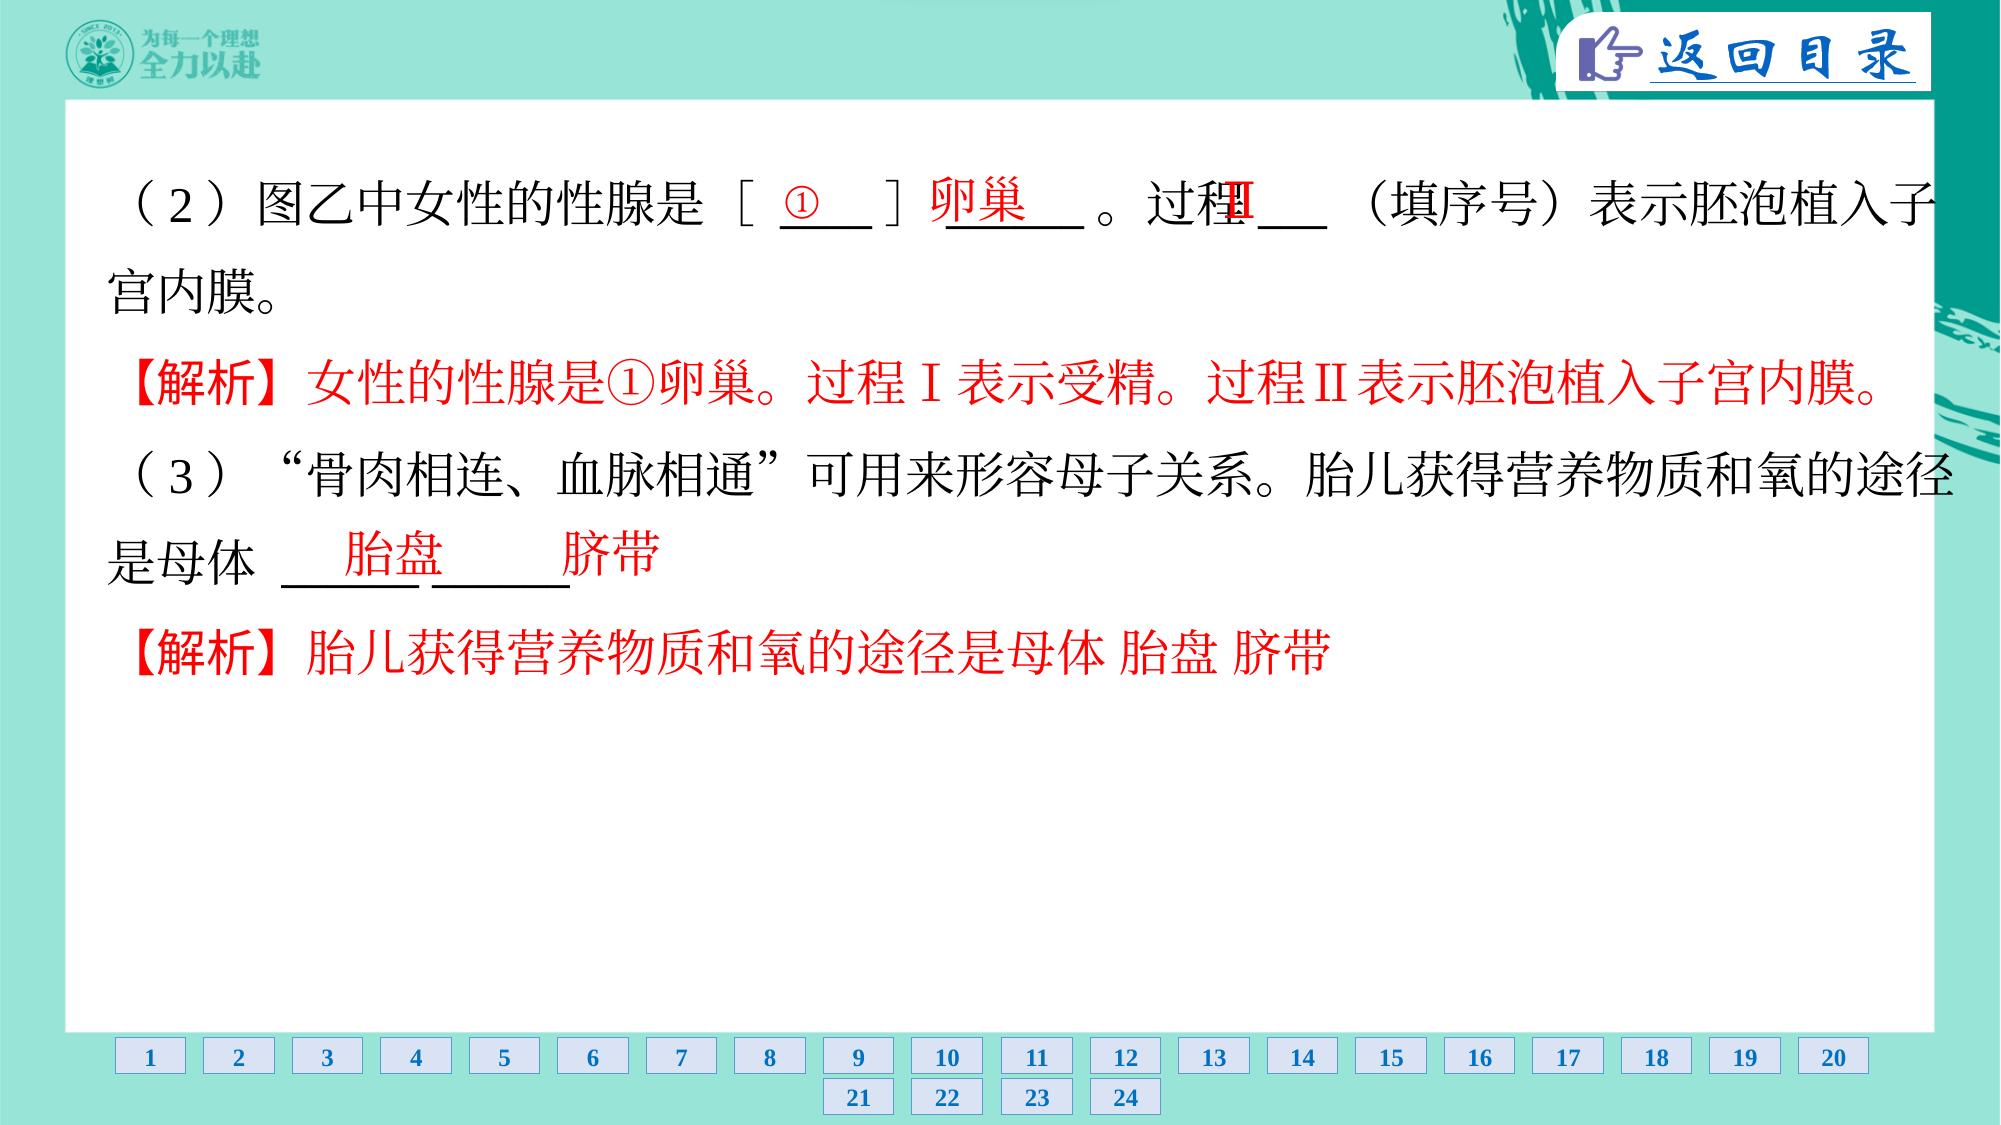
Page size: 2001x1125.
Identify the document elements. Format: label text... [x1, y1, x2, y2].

text_box 胎盘 [326, 495, 463, 574]
text_box 卵巢 [909, 136, 1046, 218]
text_box 【解析】女性的性腺是①卵巢。过程Ⅰ表示受精。过程Ⅱ表示胚泡植入子宫内膜。 [106, 321, 1895, 401]
picture [0, 0, 2000, 1125]
text_box Ⅱ [1205, 136, 1274, 218]
text_box （2）图乙中女性的性腺是［ ____］______。过程___（填序号）表示胚泡植入子 宫内膜。 [106, 141, 1895, 311]
text_box 脐带 [543, 495, 680, 574]
text_box ① [759, 136, 846, 218]
